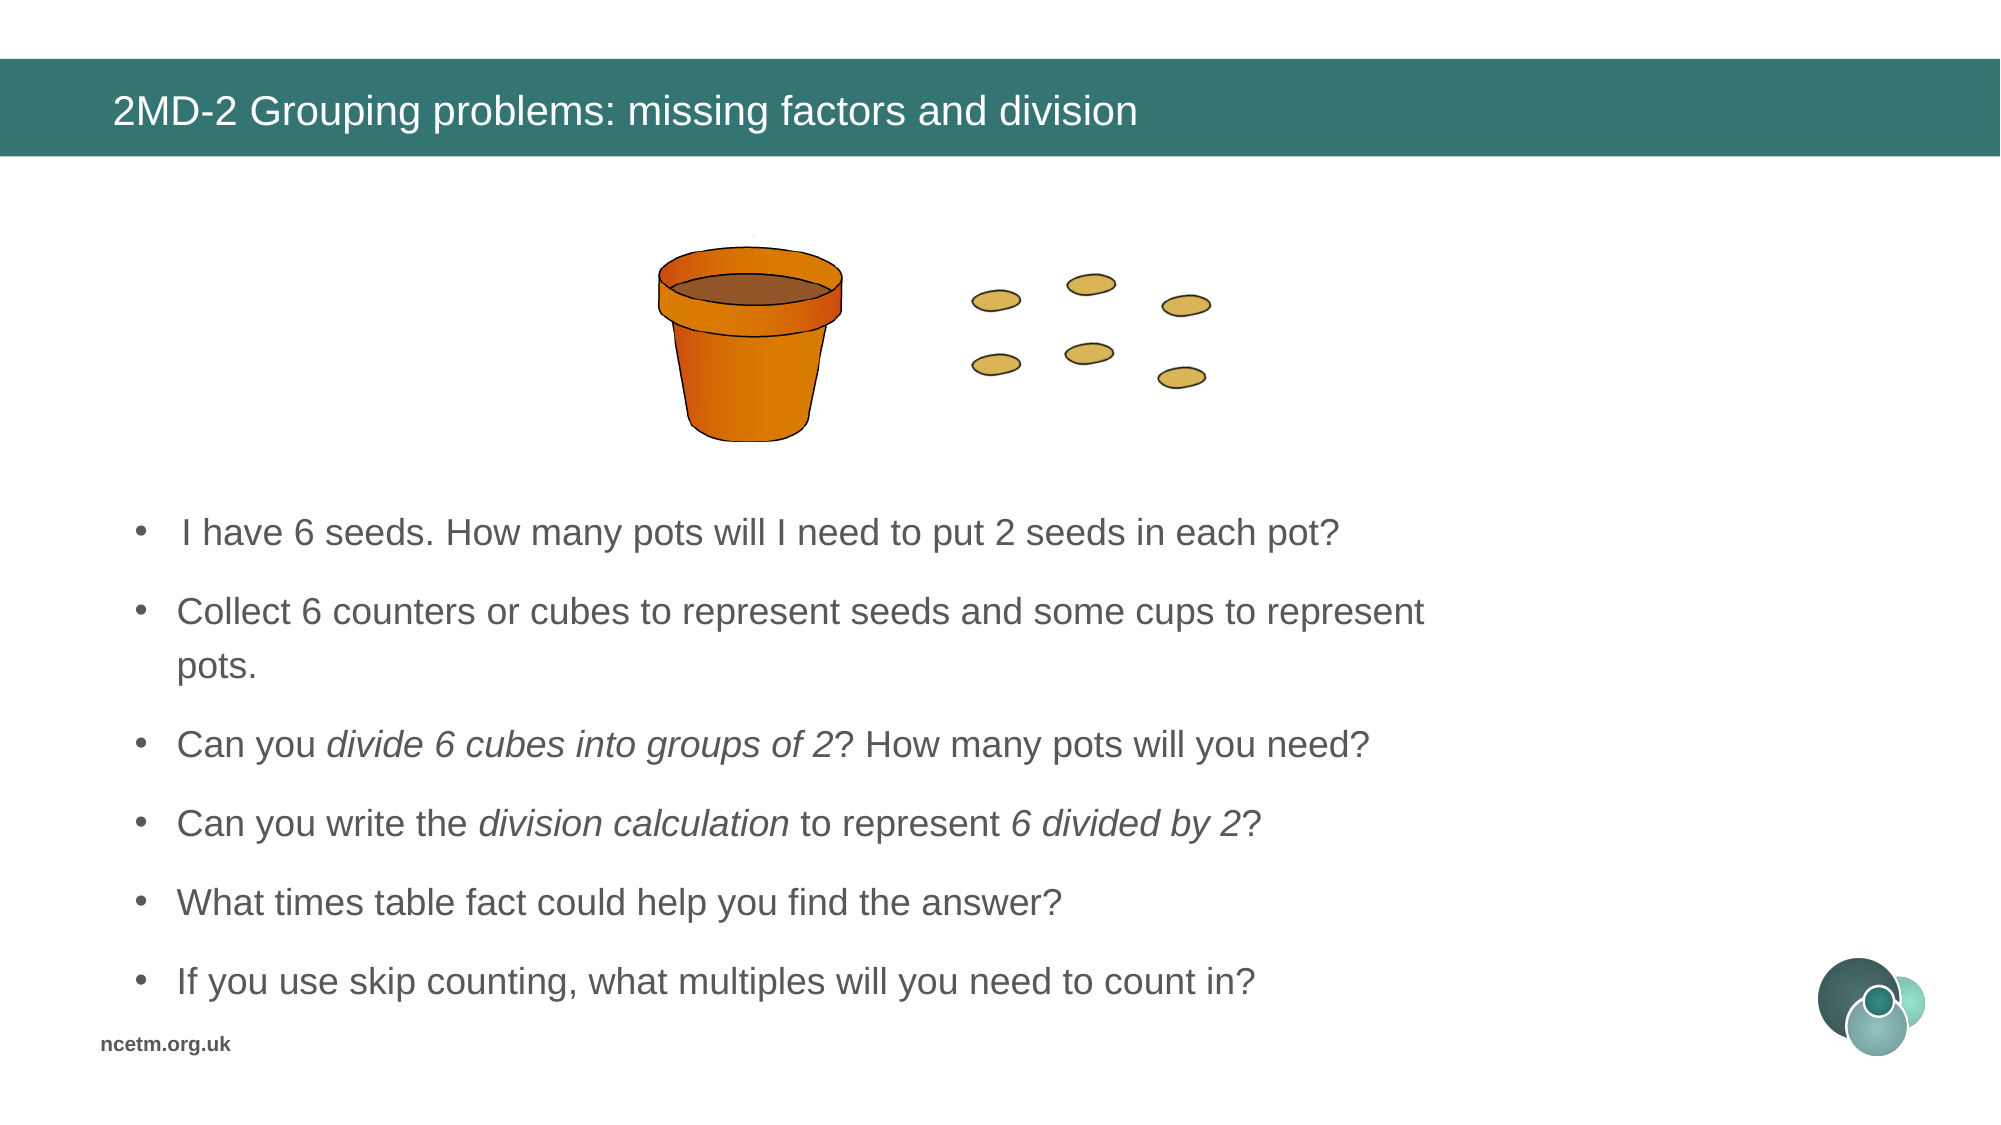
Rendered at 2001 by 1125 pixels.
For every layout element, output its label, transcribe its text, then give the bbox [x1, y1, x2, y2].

picture [1063, 330, 1116, 377]
picture [1065, 261, 1118, 308]
picture [1160, 282, 1213, 329]
picture [970, 277, 1023, 324]
text_box I have 6 seeds. How many pots will I need to put 2 seeds in each pot? Collect 6 counters or cubes to represent seeds and some cups to represent pots. Can you divide 6 cubes into groups of 2? How many pots will you need? Can you write the division calculation to represent 6 divided by 2? What times table fact could help you find the answer? If you use skip counting, what multiples will you need to count in? [119, 491, 1442, 1023]
picture [1818, 958, 1925, 1056]
picture [657, 235, 869, 443]
picture [1156, 355, 1208, 401]
title 2MD-2 Grouping problems: missing factors and division [97, 76, 1945, 147]
picture [970, 341, 1023, 388]
